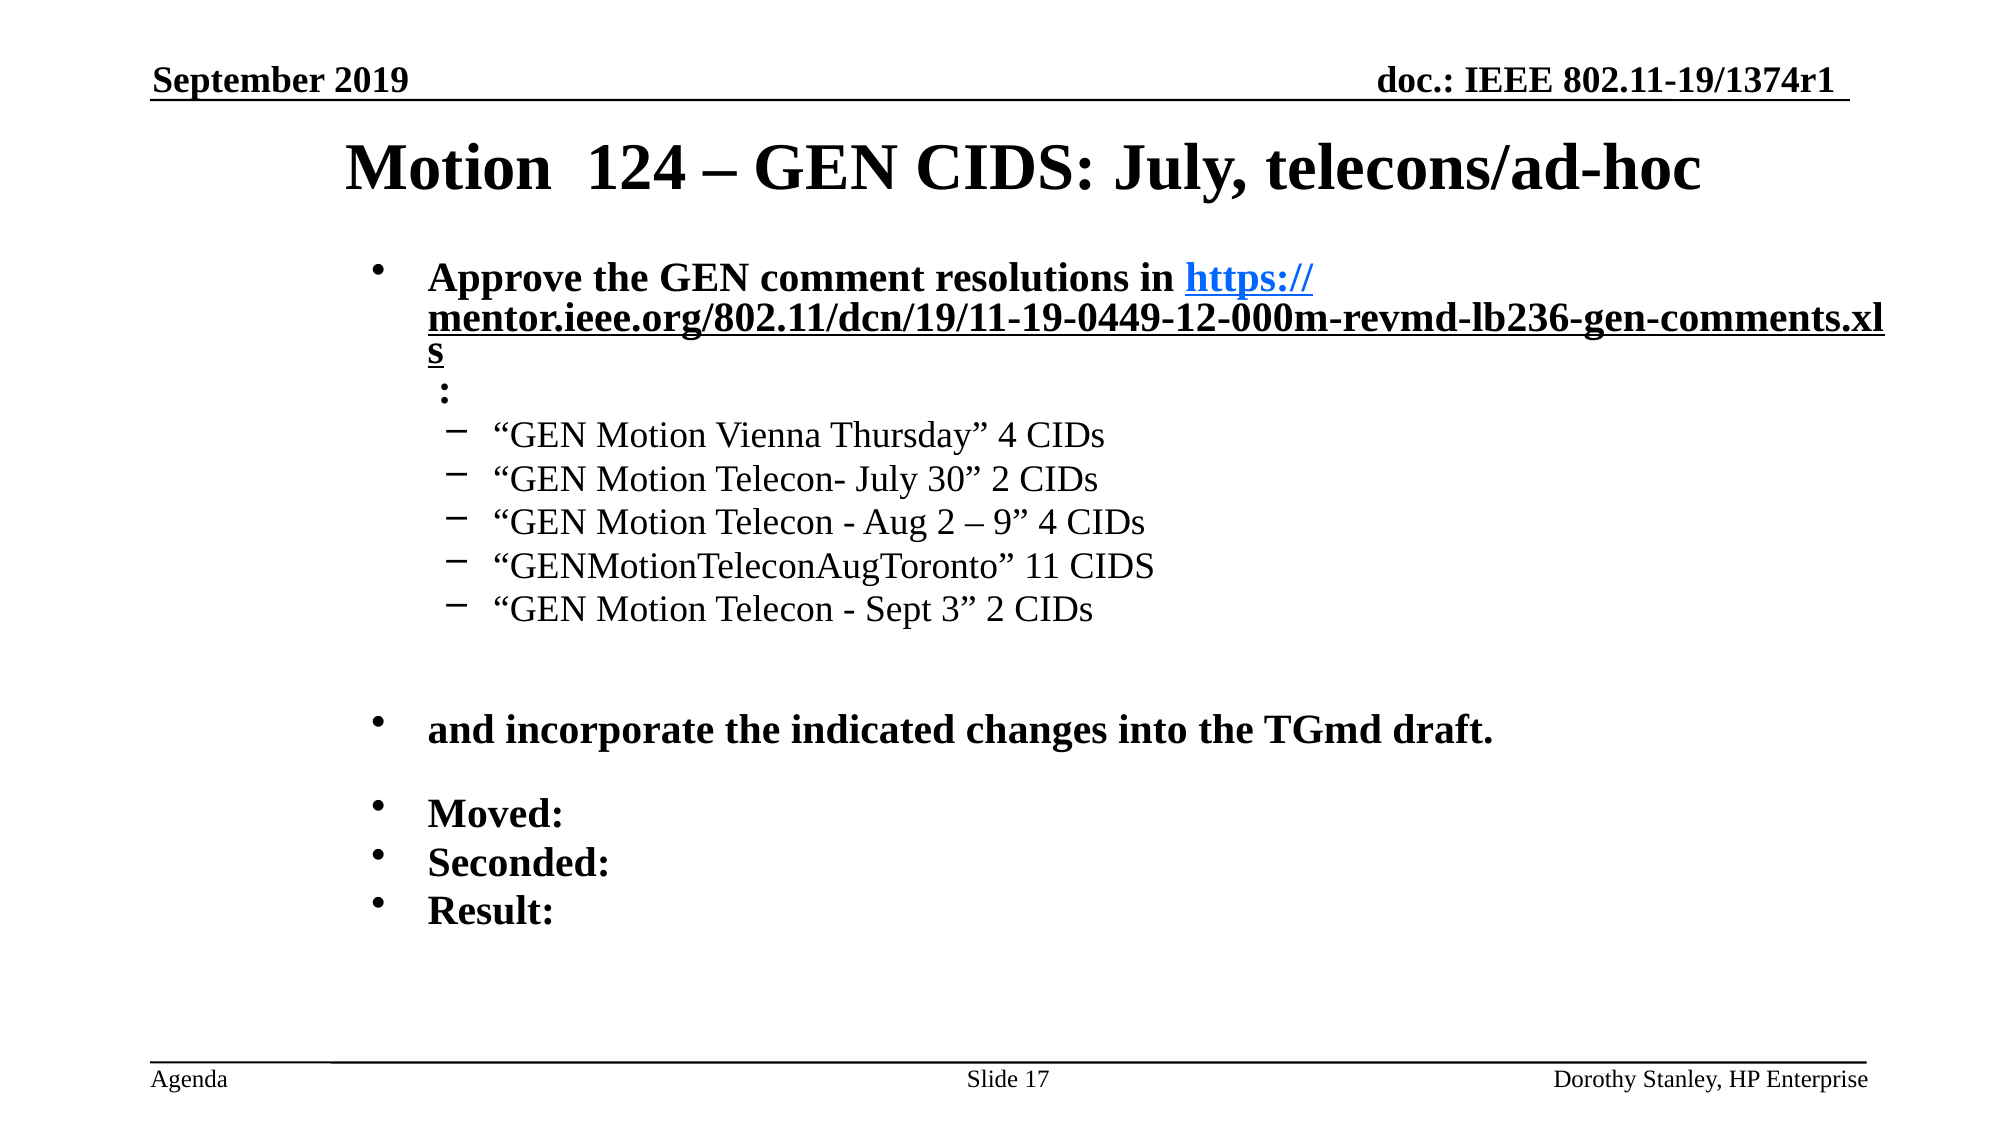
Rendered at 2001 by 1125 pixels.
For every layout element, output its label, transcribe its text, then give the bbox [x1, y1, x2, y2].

slide_number Slide 17 [966, 1062, 1051, 1093]
footer Dorothy Stanley, HP Enterprise [1549, 1062, 1869, 1093]
title Motion 124 – GEN CIDS: July, telecons/ad-hoc [200, 75, 1850, 250]
list Approve the GEN comment resolutions in https://mentor.ieee.org/802.11/dcn/19/11-19-0449-12-000m-revmd-lb236-gen-comments.xls : “GEN Motion Vienna Thursday” 4 CIDs “GEN Motion Telecon- July 30” 2 CIDs “GEN Motion Telecon - Aug 2 – 9” 4 CIDs “GENMotionTeleconAugToronto” 11 CIDS “GEN Motion Telecon - Sept 3” 2 CIDs and incorporate the indicated changes into the TGmd draft. Moved: Seconded: Result: [356, 251, 1911, 1002]
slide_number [152, 54, 567, 100]
